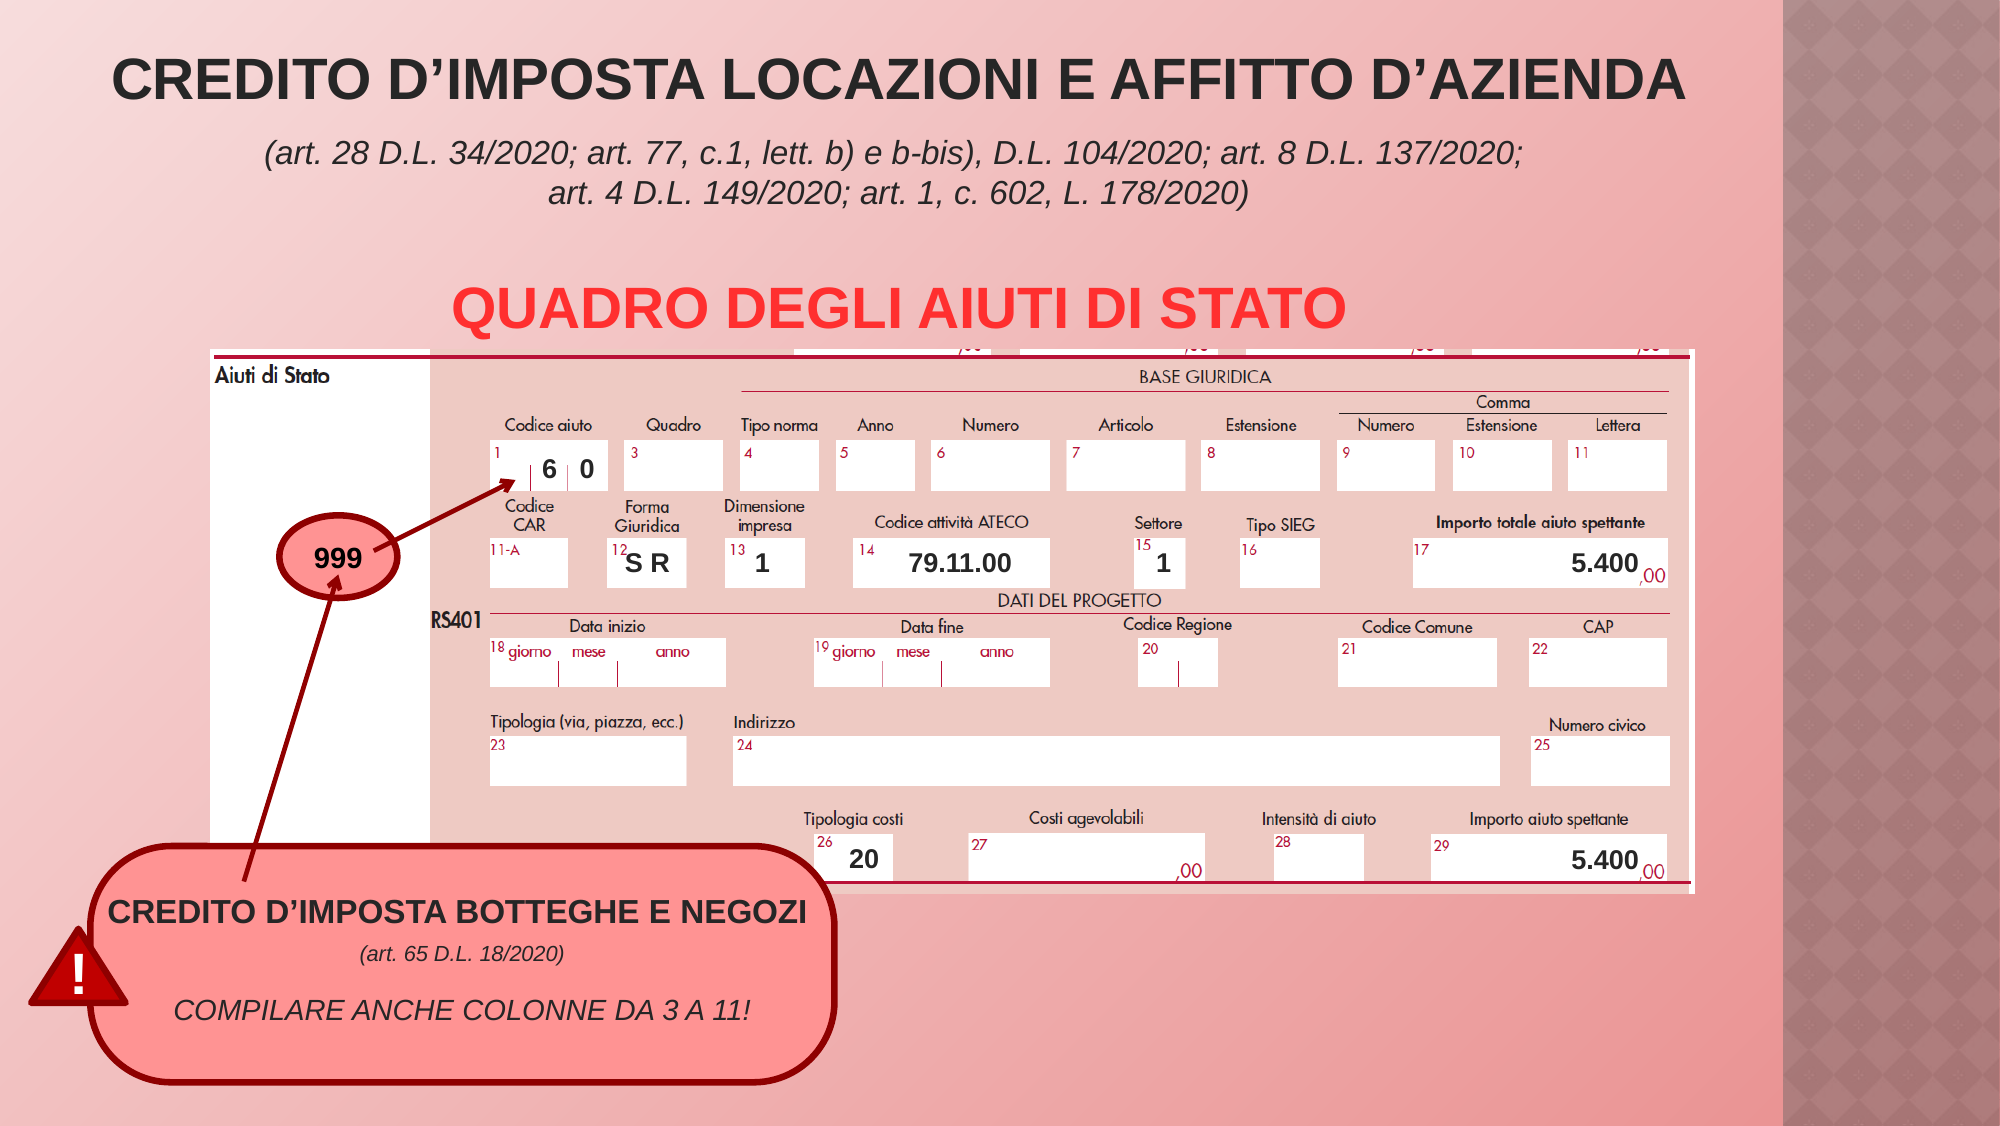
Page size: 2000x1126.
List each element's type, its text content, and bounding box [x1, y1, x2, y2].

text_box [243, 573, 339, 882]
text_box [28, 960, 54, 1007]
text_box [99, 842, 204, 882]
text_box CREDITO D’IMPOSTA LOCAZIONI E AFFITTO D’AZIENDA (art. 28 D.L. 34/2020; art. 77, c.1, lett. b) e b-bis), D.L. 104/2020; art. 8 D.L. 137/2020; art. 4 D.L. 149/2020; art. 1, c. 602, L. 178/2020) [54, 32, 1744, 220]
picture [210, 349, 1695, 894]
text_box QUADRO DEGLI AIUTI DI STATO [54, 261, 1744, 350]
text_box [120, 1069, 804, 1086]
text_box ! [54, 928, 78, 1014]
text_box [373, 479, 516, 552]
text_box CREDITO D’IMPOSTA BOTTEGHE E NEGOZI (art. 65 D.L. 18/2020) COMPILARE ANCHE COLONNE DA 3 A 11! [78, 882, 847, 1069]
